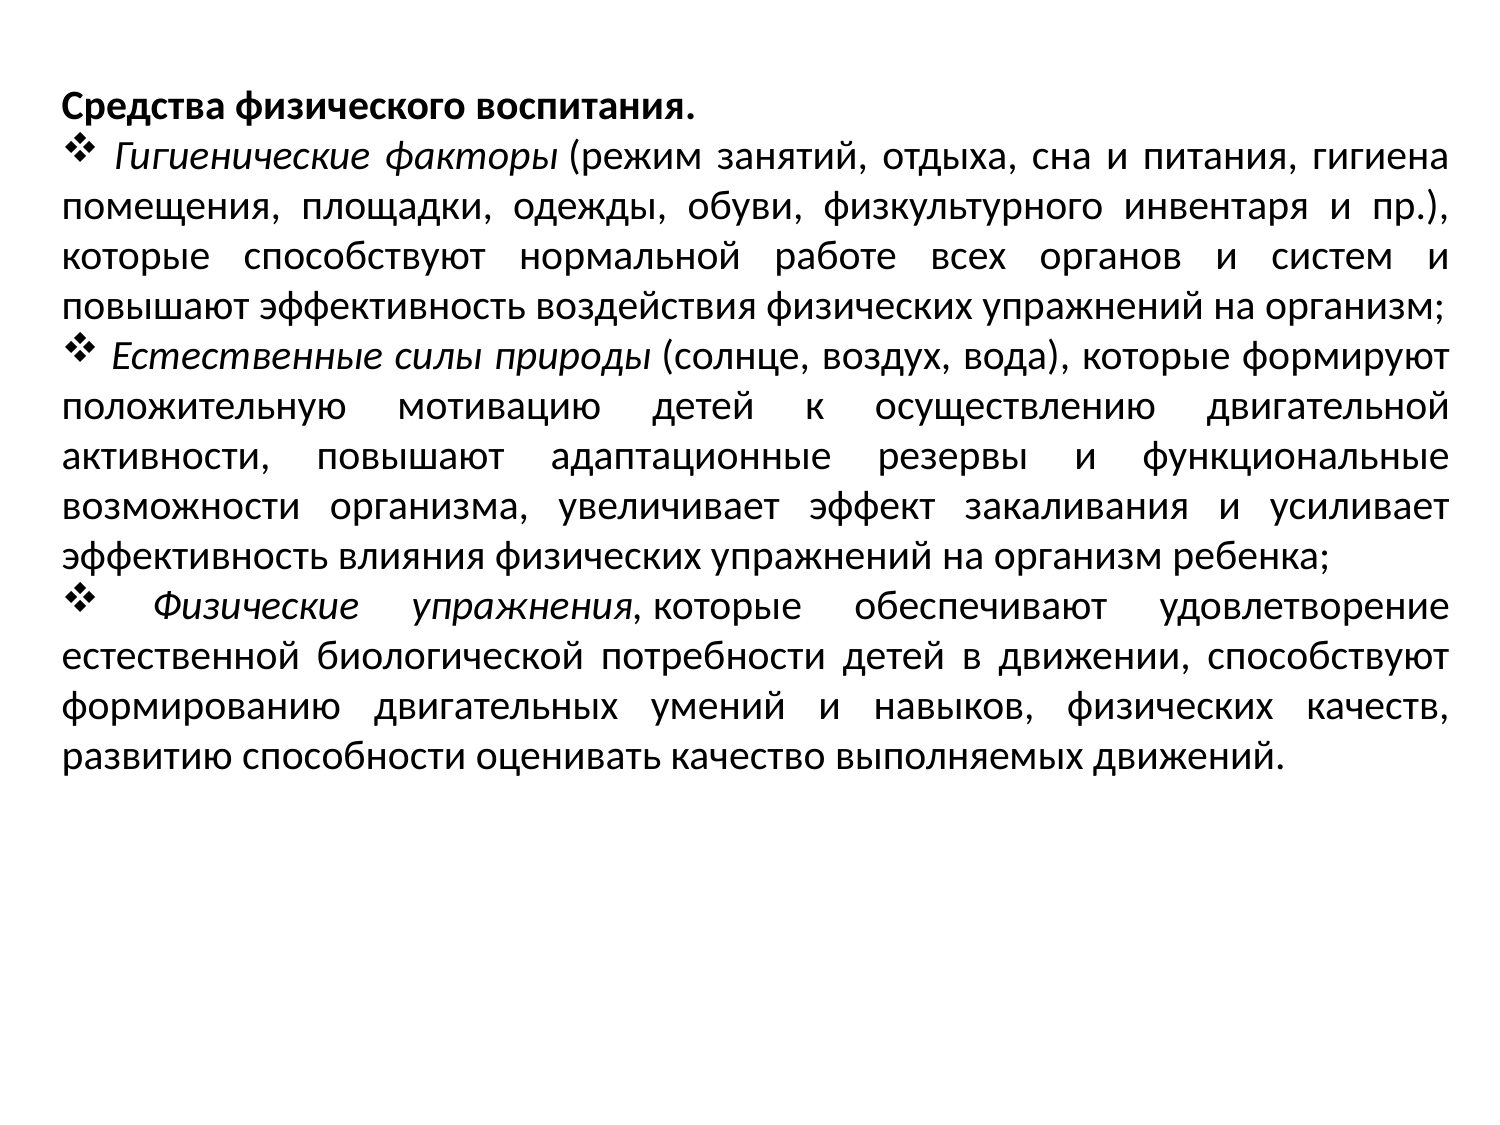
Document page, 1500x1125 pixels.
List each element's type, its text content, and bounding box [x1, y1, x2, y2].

text_box Средства физического воспитания. Гигиенические факторы (режим занятий, отдыха, сна и питания, гигиена помещения, площадки, одежды, обуви, физкультурного инвентаря и пр.), которые способствуют нормальной работе всех органов и систем и повышают эффективность воздействия физических упражнений на организм; Естественные силы природы (солнце, воздух, вода), которые формируют положительную мотивацию детей к осуществлению двигательной активности, повышают адаптационные резервы и функциональные возможности организма, увеличивает эффект закаливания и усиливает эффективность влияния физических упражнений на организм ребенка; Физические упражнения, которые обеспечивают удовлетворение естественной биологической потребности детей в движении, способствуют формированию двигательных умений и навыков, физических качеств, развитию способности оценивать качество выполняемых движений. [46, 70, 1465, 786]
